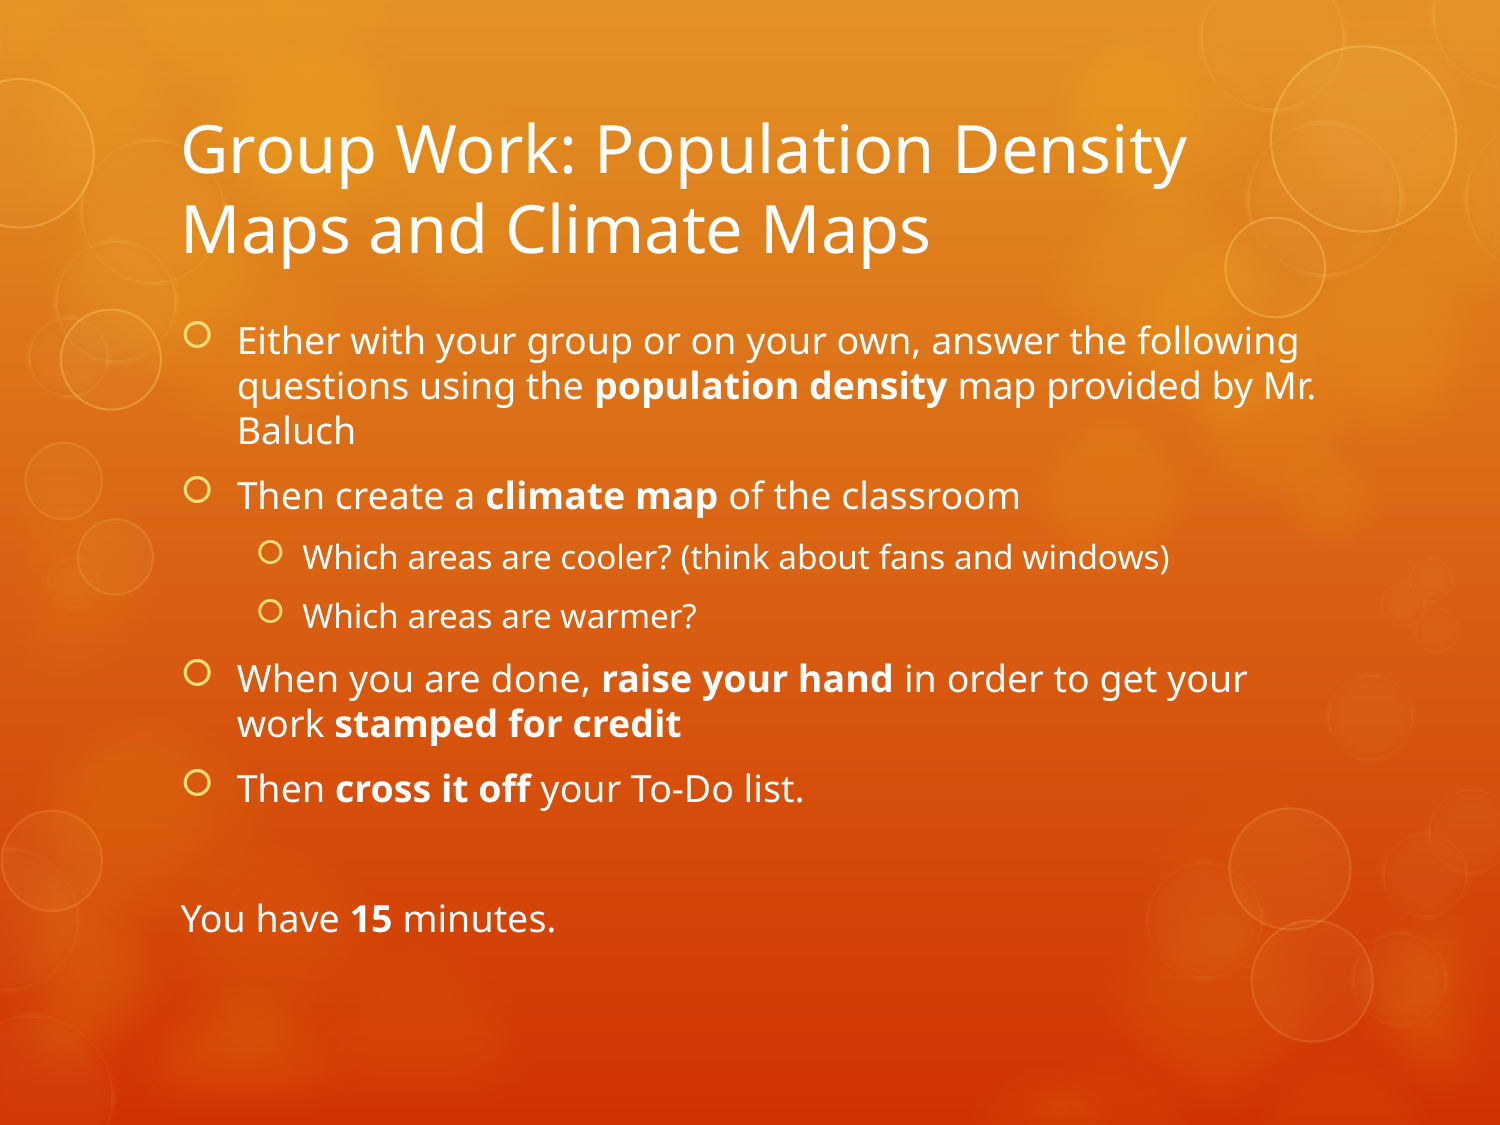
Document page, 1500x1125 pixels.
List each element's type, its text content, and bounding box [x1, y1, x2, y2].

title Group Work: Population Density Maps and Climate Maps [165, 110, 1335, 263]
list Either with your group or on your own, answer the following questions using the population density map provided by Mr. Baluch Then create a climate map of the classroom Which areas are cooler? (think about fans and windows) Which areas are warmer? When you are done, raise your hand in order to get your work stamped for credit Then cross it off your To-Do list. You have 15 minutes. [165, 296, 1335, 962]
